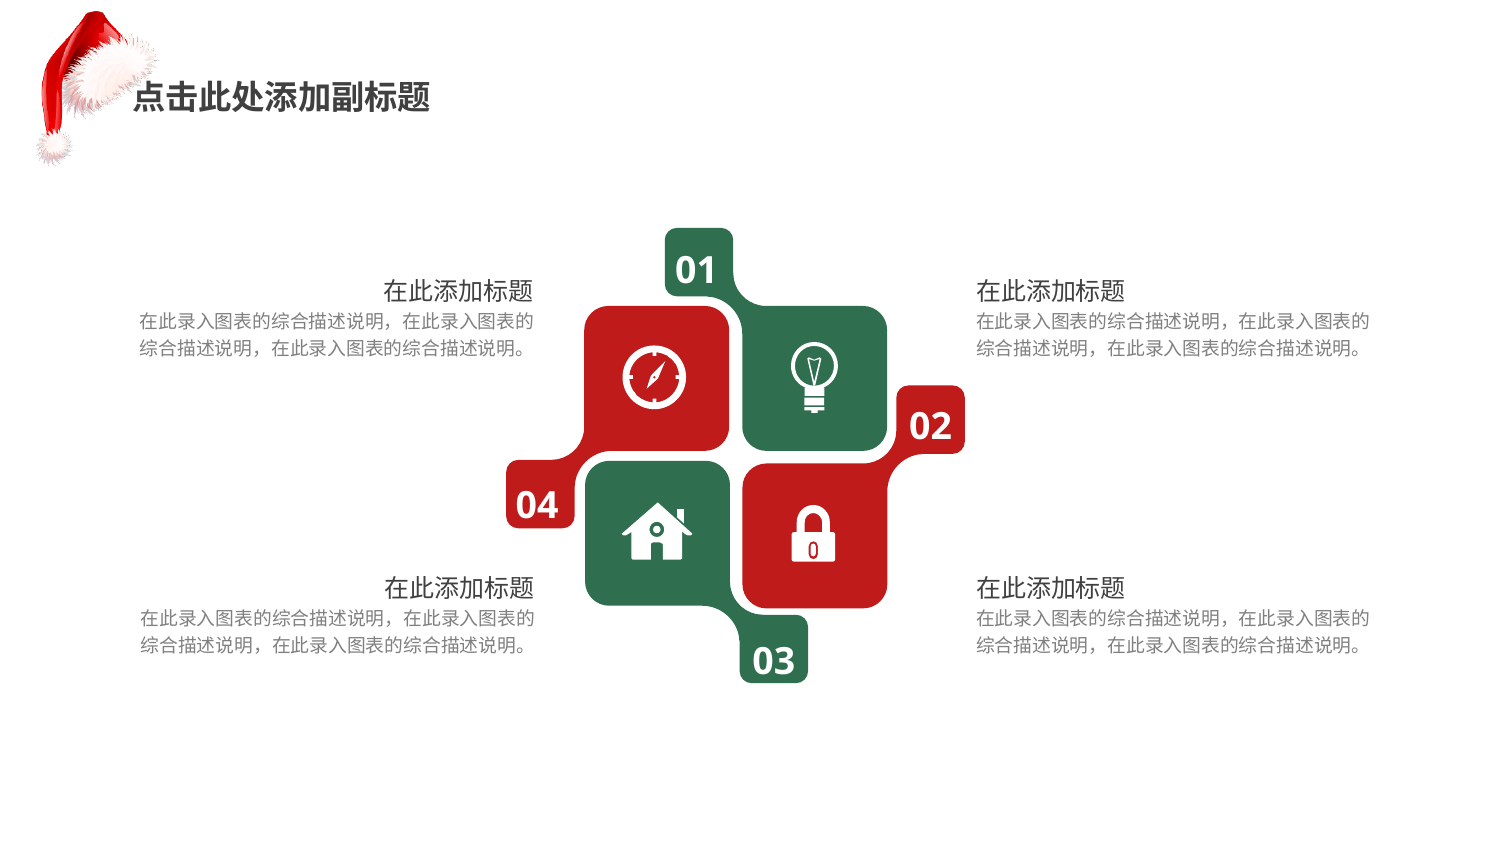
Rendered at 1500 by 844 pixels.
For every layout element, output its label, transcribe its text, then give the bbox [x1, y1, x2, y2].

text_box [488, 305, 646, 535]
picture [0, 0, 210, 187]
text_box 点击此处添加副标题 [214, 65, 455, 126]
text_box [742, 385, 979, 609]
text_box 在此添加标题 在此录入图表的综合描述说明，在此录入图表的综合描述说明，在此录入图表的综合描述说明。 [117, 551, 546, 663]
text_box 在此添加标题 在此录入图表的综合描述说明，在此录入图表的综合描述说明，在此录入图表的综合描述说明。 [116, 254, 545, 365]
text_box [584, 460, 823, 691]
text_box 在此添加标题 在此录入图表的综合描述说明，在此录入图表的综合描述说明，在此录入图表的综合描述说明。 [964, 254, 1394, 365]
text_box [648, 227, 888, 452]
text_box 在此添加标题 在此录入图表的综合描述说明，在此录入图表的综合描述说明，在此录入图表的综合描述说明。 [964, 551, 1394, 663]
